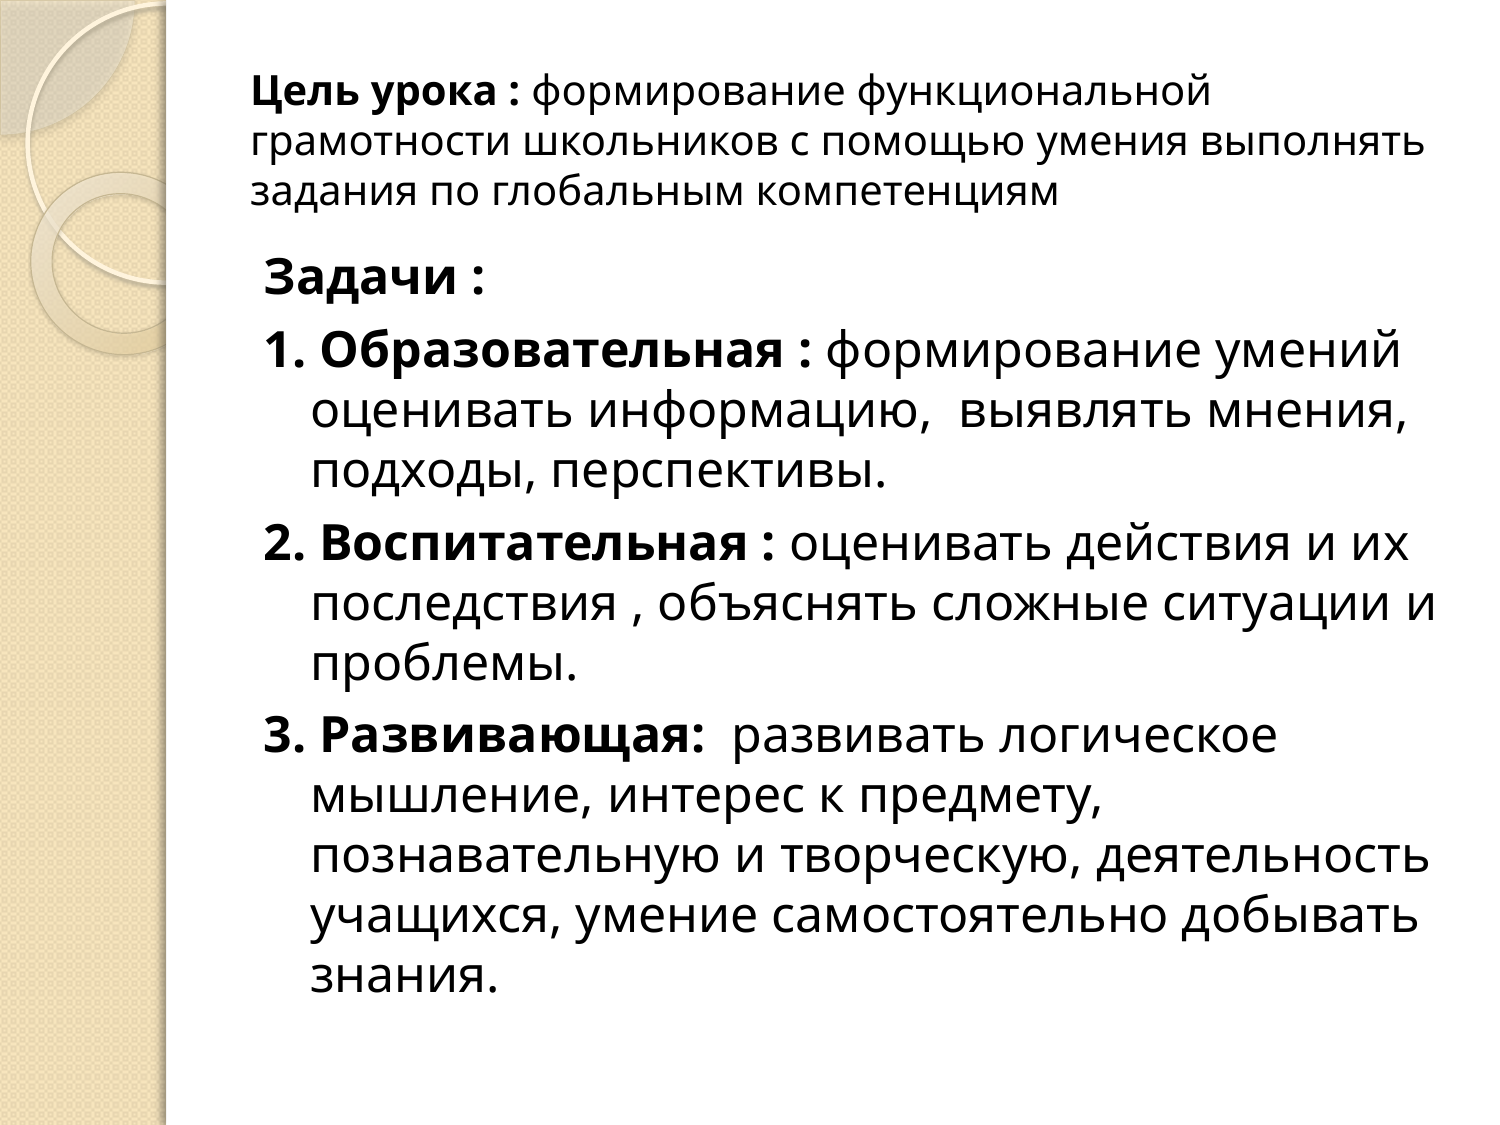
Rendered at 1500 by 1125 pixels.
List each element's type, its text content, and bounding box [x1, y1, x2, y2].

list Задачи : 1. Образовательная : формирование умений оценивать информацию, выявлять мнения, подходы, перспективы. 2. Воспитательная : оценивать действия и их последствия , объяснять сложные ситуации и проблемы. 3. Развивающая: развивать логическое мышление, интерес к предмету, познавательную и творческую, деятельность учащихся, умение самостоятельно добывать знания. [235, 237, 1466, 1025]
title Цель урока : формирование функциональной грамотности школьников с помощью умения выполнять задания по глобальным компетенциям [235, 45, 1466, 233]
